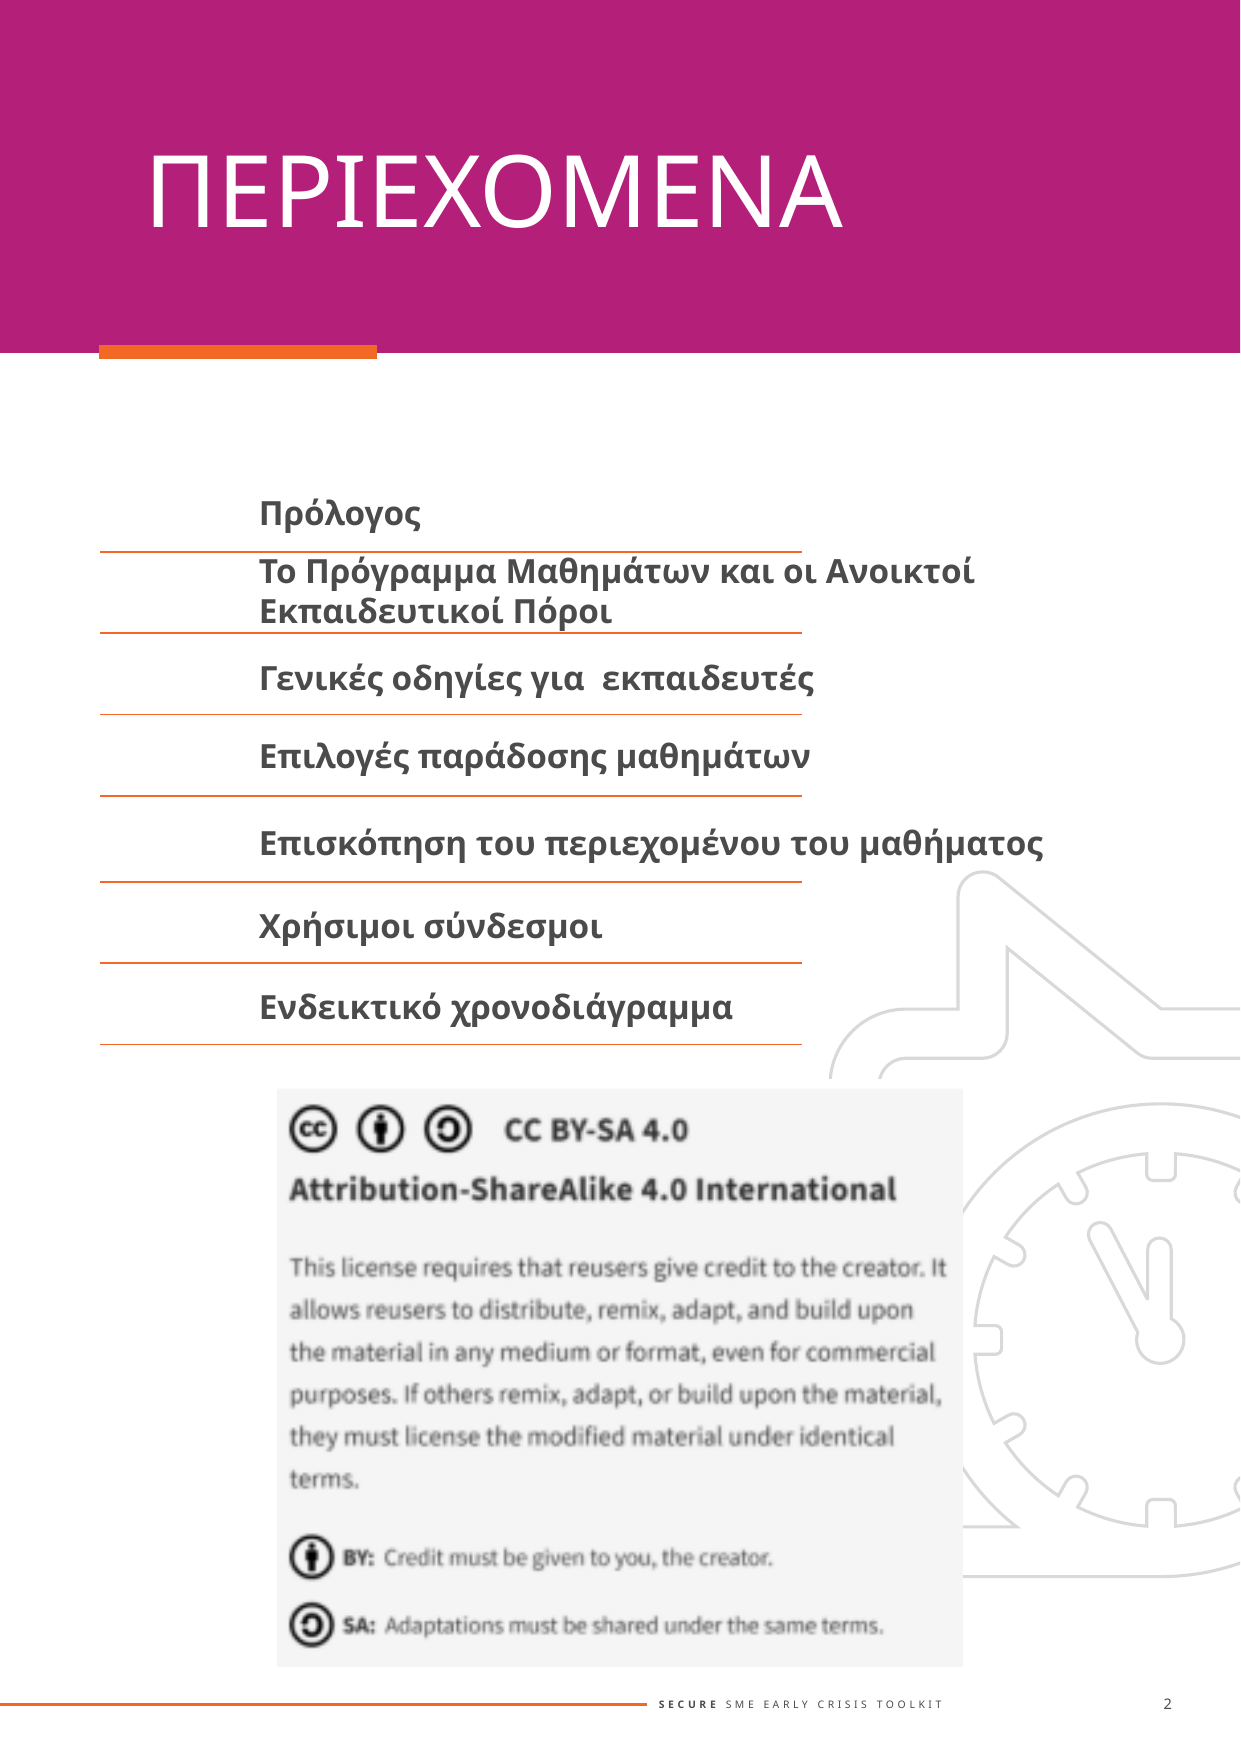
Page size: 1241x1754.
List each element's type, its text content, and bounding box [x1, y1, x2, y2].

list Επιλογές παράδοσης μαθημάτων [243, 726, 855, 784]
list Επισκόπηση του περιεχομένου του μαθήματος [243, 814, 1093, 871]
list Πρόλογος [243, 483, 774, 542]
list Χρήσιμοι σύνδεσμοι [243, 896, 774, 954]
slide_number 2 [1024, 1666, 1187, 1743]
picture [277, 1079, 963, 1667]
list Ενδεικτικό χρονοδιάγραμμα [243, 977, 774, 1035]
list ΠΕΡΙΕΧΟΜΕΝΑ [129, 119, 909, 334]
list Γενικές οδηγίες για εκπαιδευτές [243, 646, 890, 708]
list Το Πρόγραμμα Μαθημάτων και οι Ανοικτοί Εκπαιδευτικοί Πόροι [243, 561, 1149, 620]
